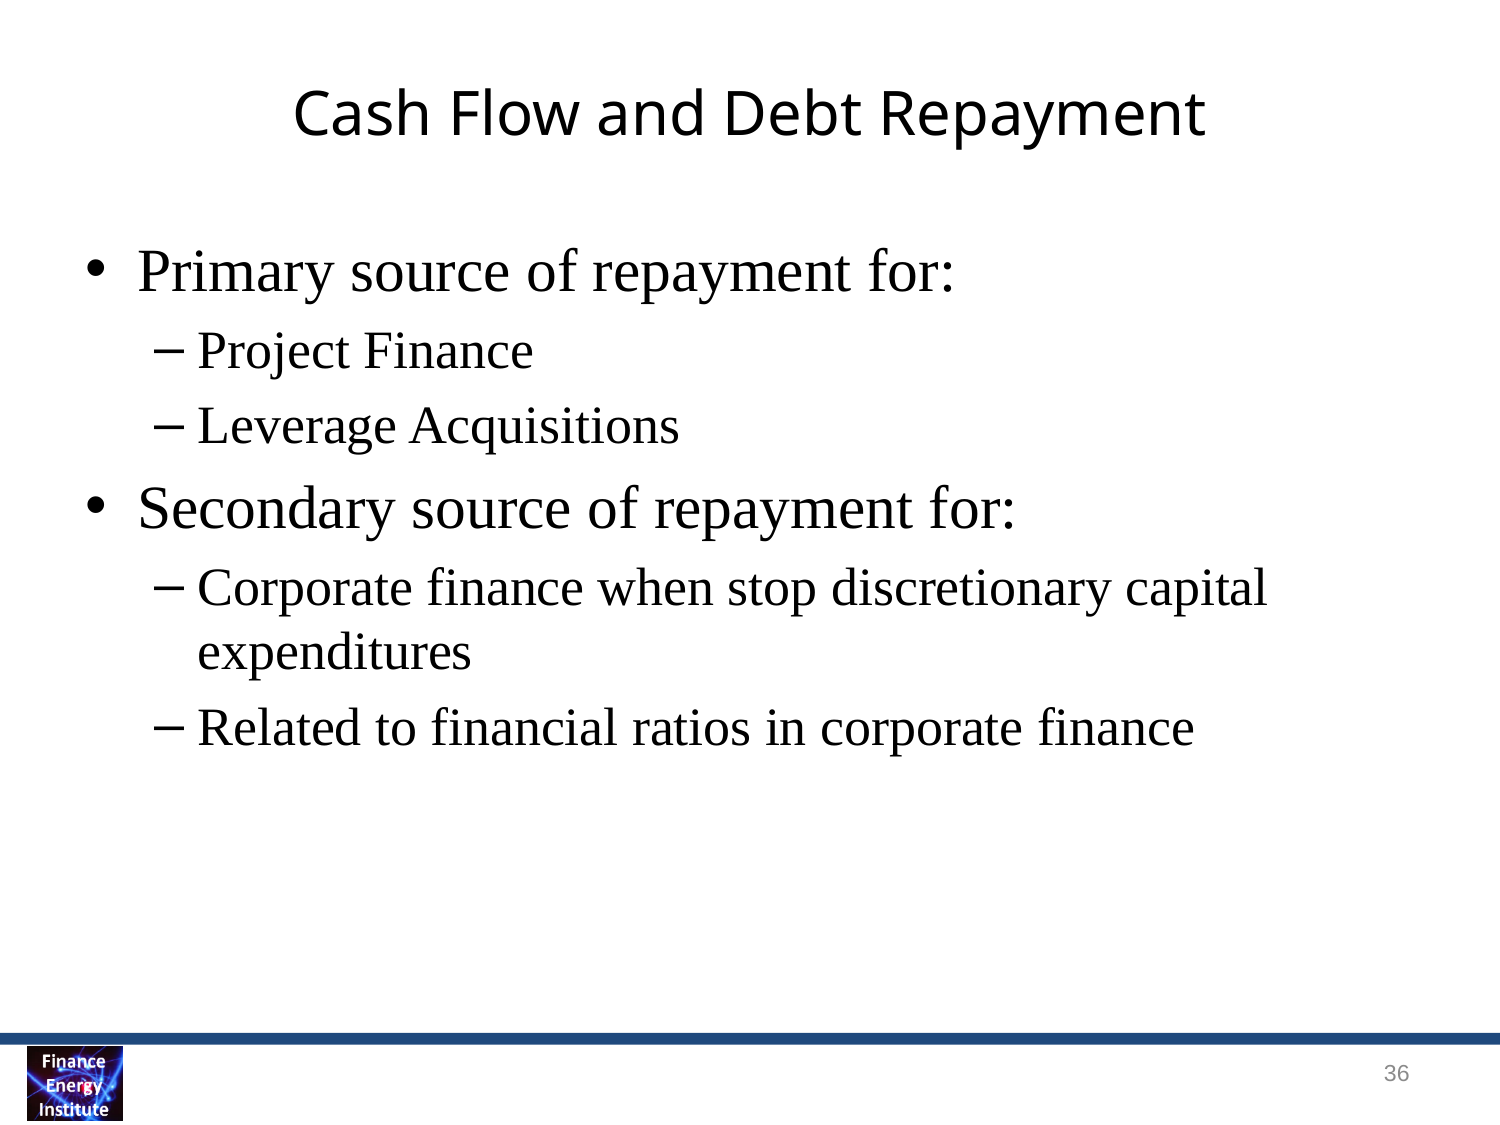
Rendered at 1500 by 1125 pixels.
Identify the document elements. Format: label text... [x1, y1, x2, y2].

slide_number 36 [1074, 1042, 1425, 1103]
list Primary source of repayment for: Project Finance Leverage Acquisitions Secondary source of repayment for: Corporate finance when stop discretionary capital expenditures Related to financial ratios in corporate finance [70, 222, 1430, 1032]
picture [27, 1046, 123, 1121]
title Cash Flow and Debt Repayment [70, 56, 1430, 164]
